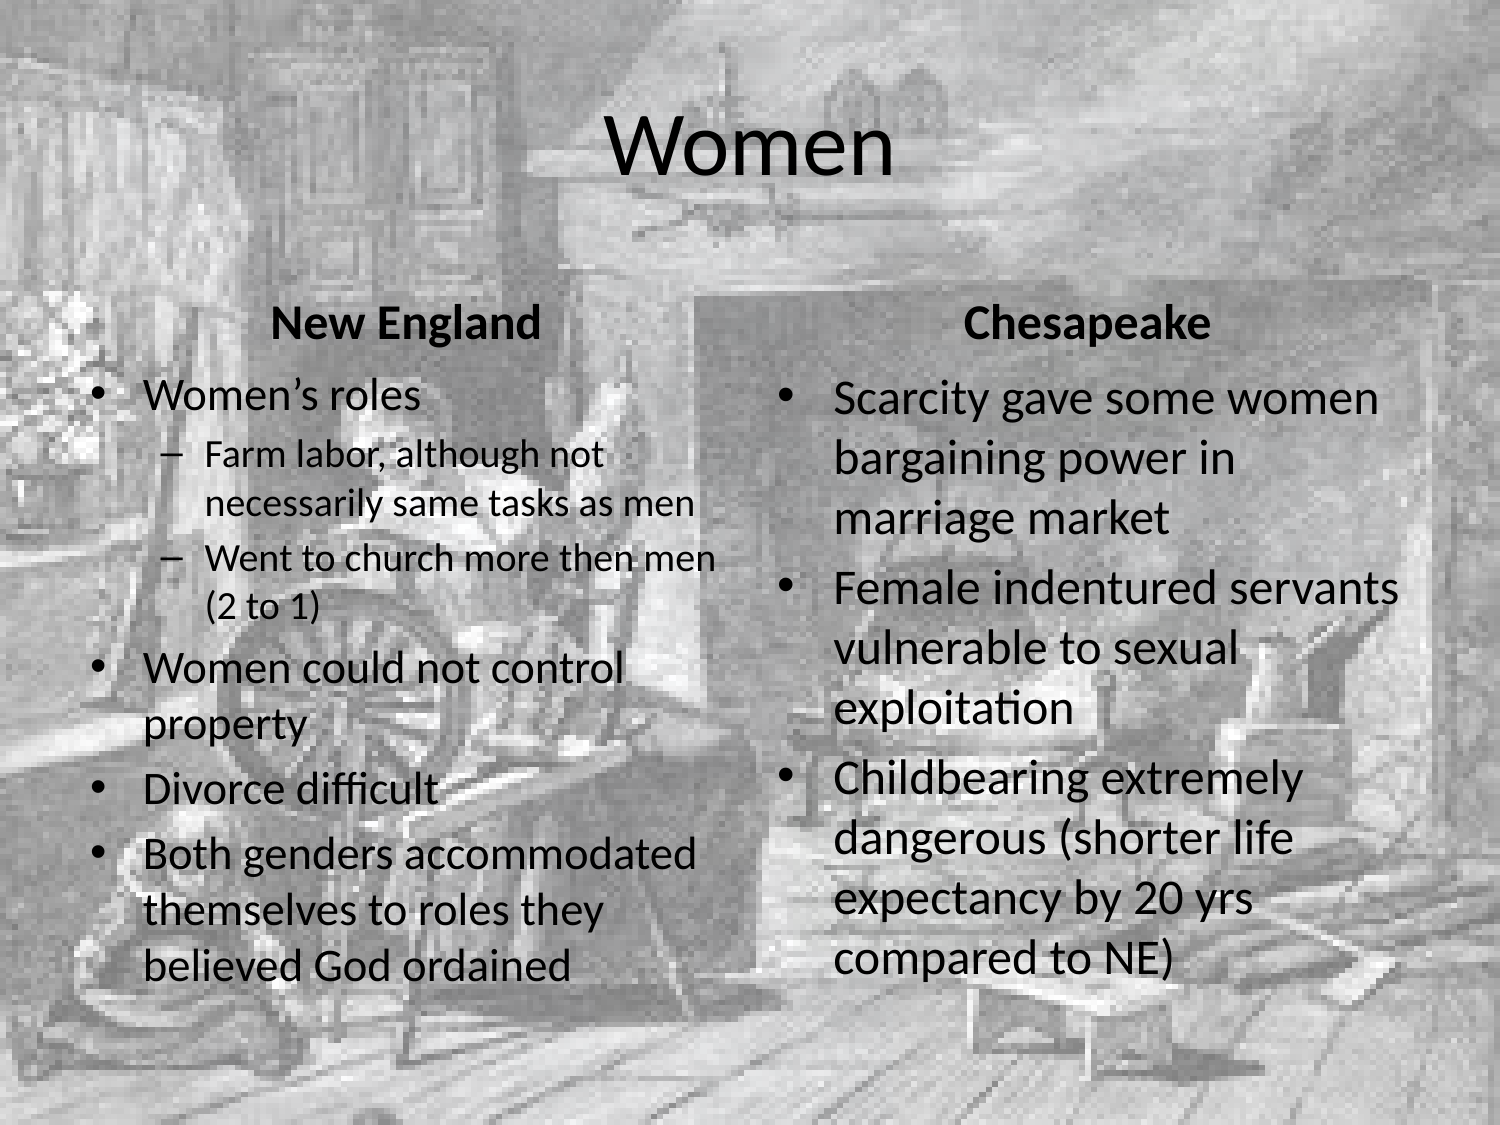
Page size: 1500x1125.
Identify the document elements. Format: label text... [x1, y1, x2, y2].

list Women’s roles Farm labor, although not necessarily same tasks as men Went to church more then men (2 to 1) Women could not control property Divorce difficult Both genders accommodated themselves to roles they believed God ordained [75, 356, 738, 1005]
list New England [75, 251, 738, 356]
title Women [75, 45, 1425, 233]
list Chesapeake [761, 251, 1425, 356]
list Scarcity gave some women bargaining power in marriage market Female indentured servants vulnerable to sexual exploitation Childbearing extremely dangerous (shorter life expectancy by 20 yrs compared to NE) [761, 356, 1425, 1005]
